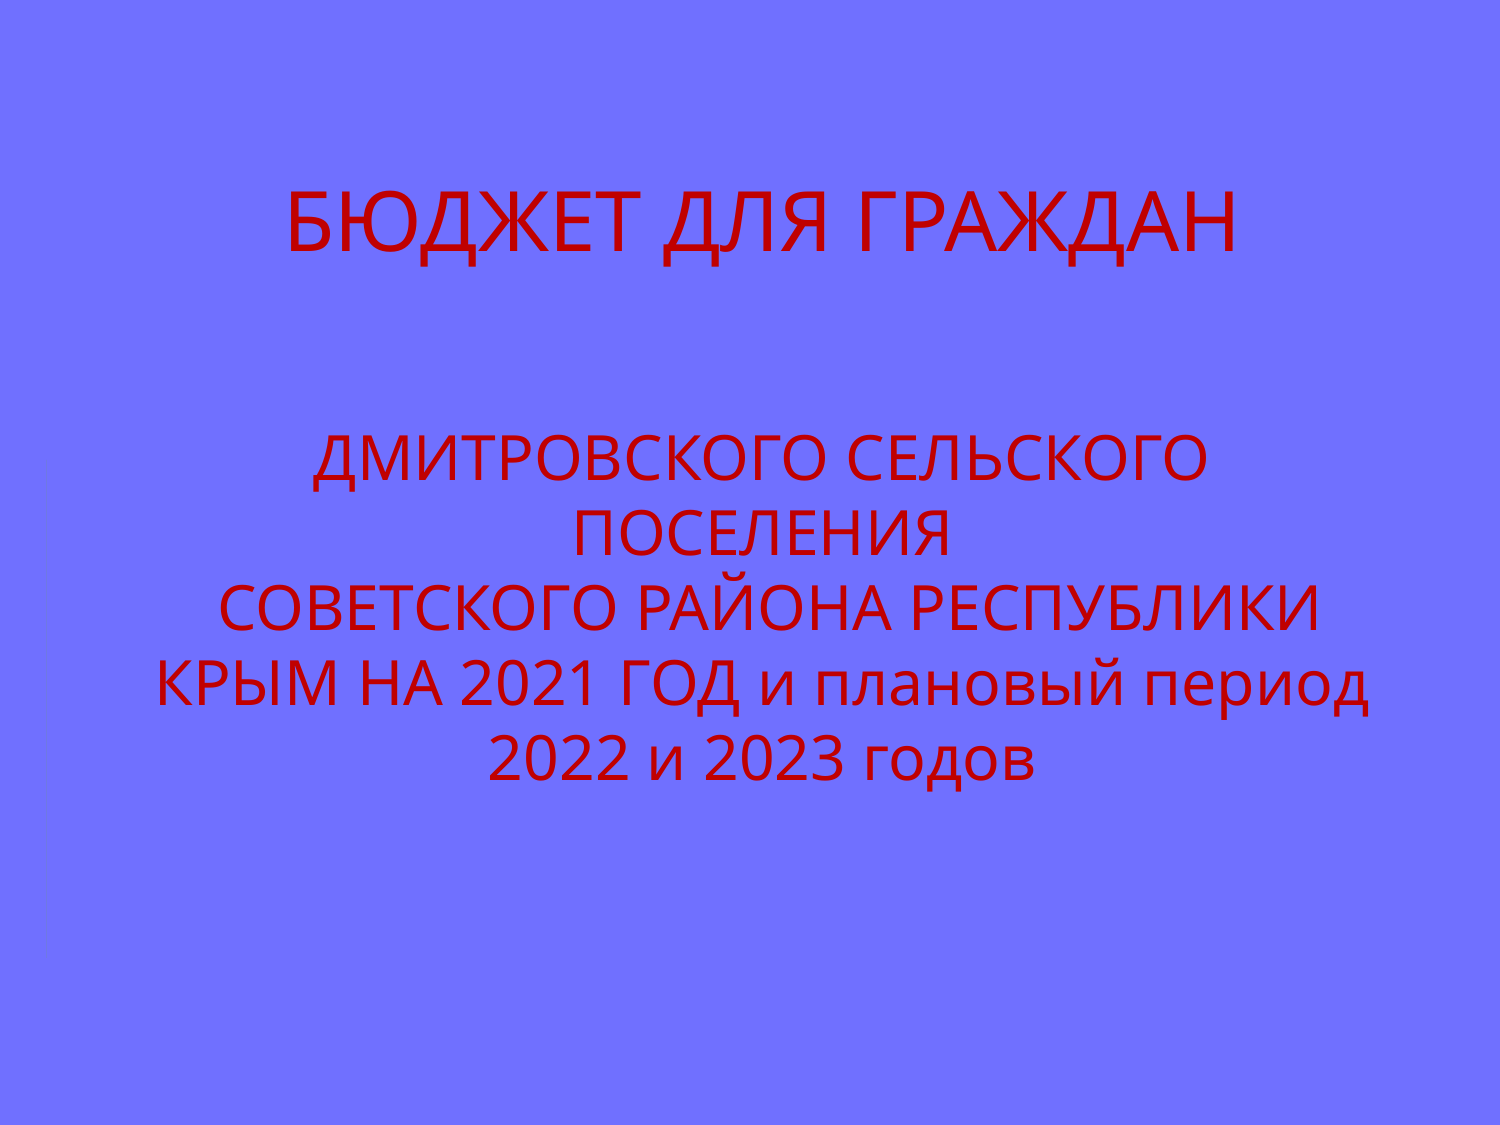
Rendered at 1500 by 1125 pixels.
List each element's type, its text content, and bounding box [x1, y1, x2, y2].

title БЮДЖЕТ ДЛЯ ГРАЖДАН ДМИТРОВСКОГО СЕЛЬСКОГО ПОСЕЛЕНИЯ СОВЕТСКОГО РАЙОНА РЕСПУБЛИКИ КРЫМ НА 2021 ГОД и плановый период 2022 и 2023 годов [125, 650, 1400, 950]
